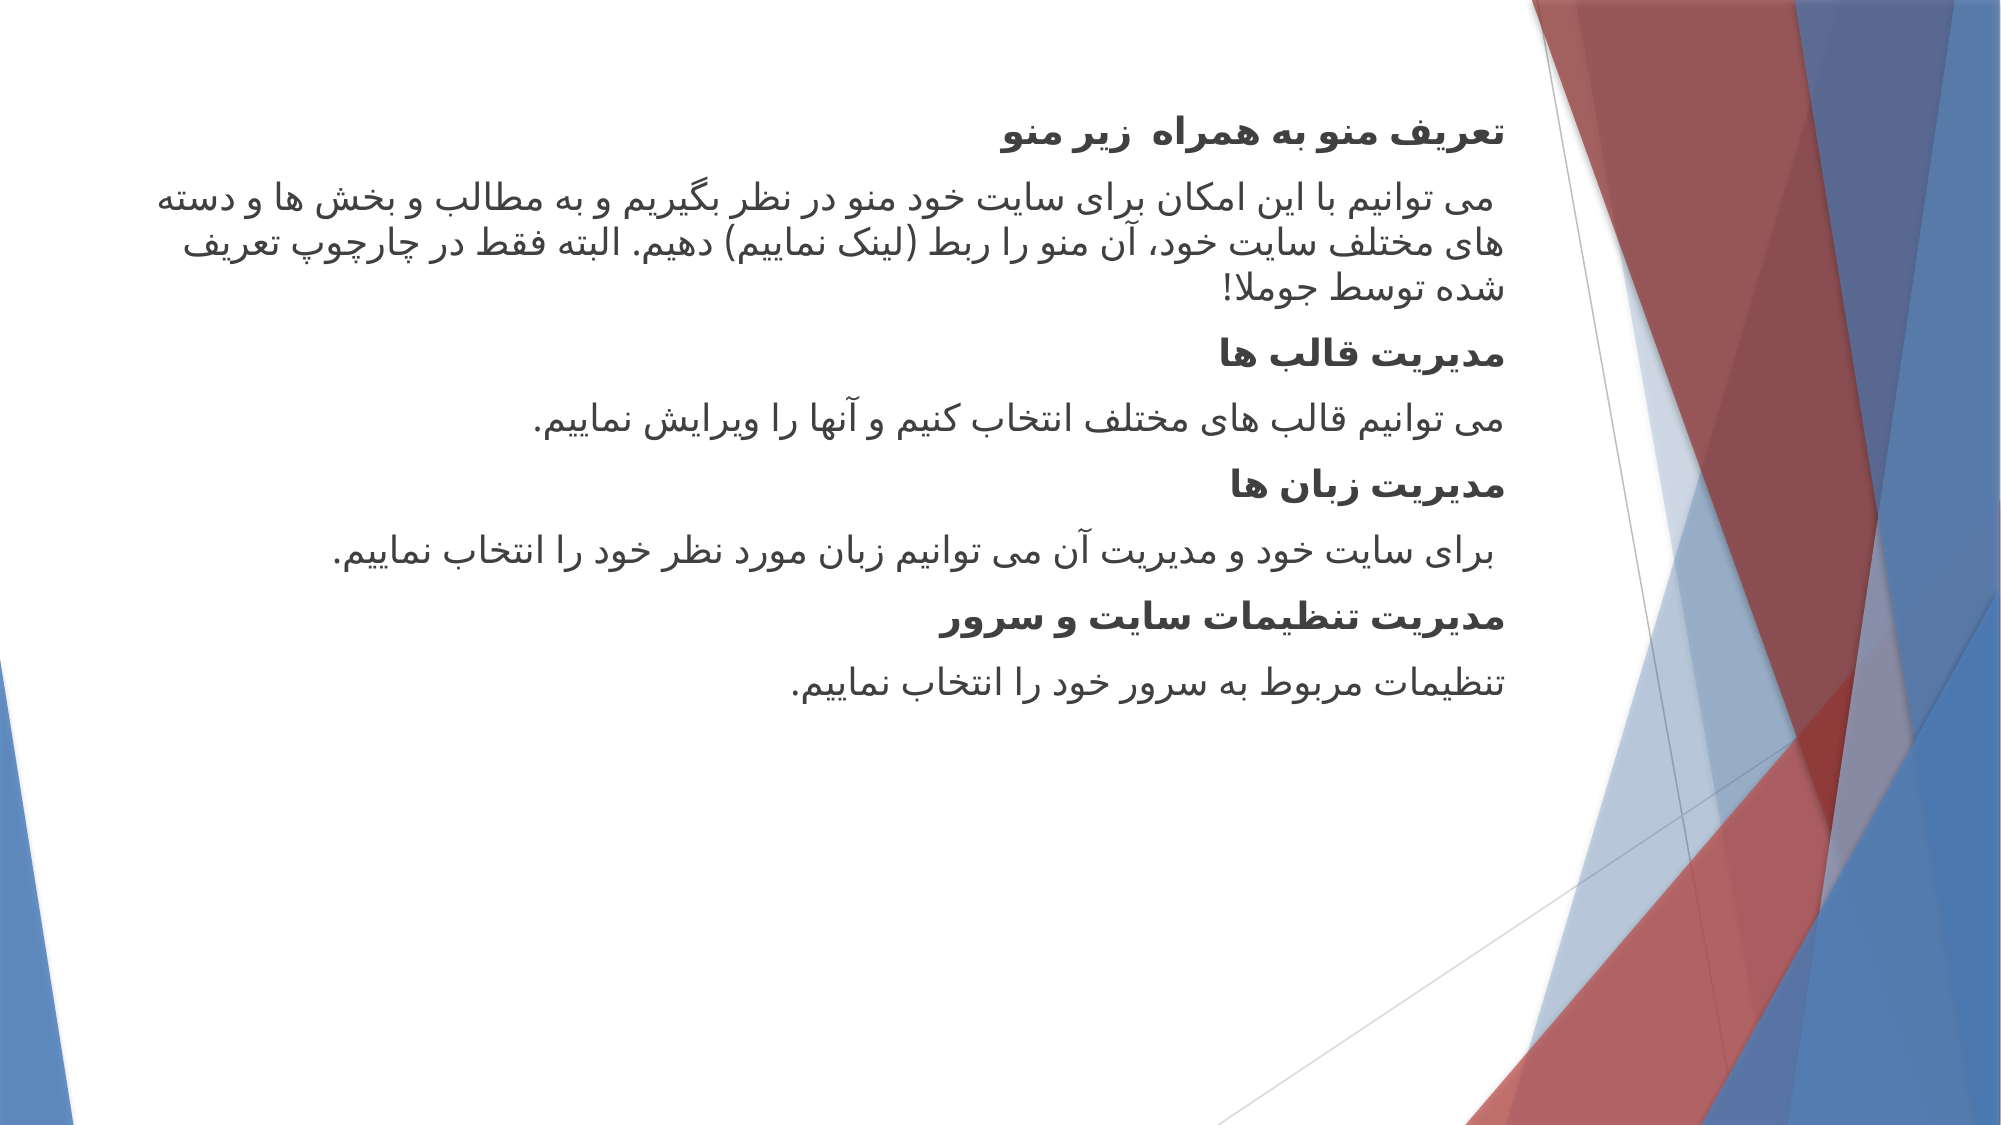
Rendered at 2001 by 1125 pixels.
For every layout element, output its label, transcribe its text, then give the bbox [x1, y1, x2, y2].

list تعریف منو به همراه زیر منو می توانیم با این امکان برای سایت خود منو در نظر بگیریم و به مطالب و بخش ها و دسته های مختلف سایت خود، آن منو را ربط (لینک نماییم) دهیم. البته فقط در چارچوپ تعریف شده توسط جوملا! مدیریت قالب ها می توانیم قالب های مختلف انتخاب کنیم و آنها را ویرایش نماییم. مدیریت زبان ها برای سایت خود و مدیریت آن می توانیم زبان مورد نظر خود را انتخاب نماییم. مدیریت تنظیمات سایت و سرور تنظیمات مربوط به سرور خود را انتخاب نماییم. [111, 99, 1522, 991]
